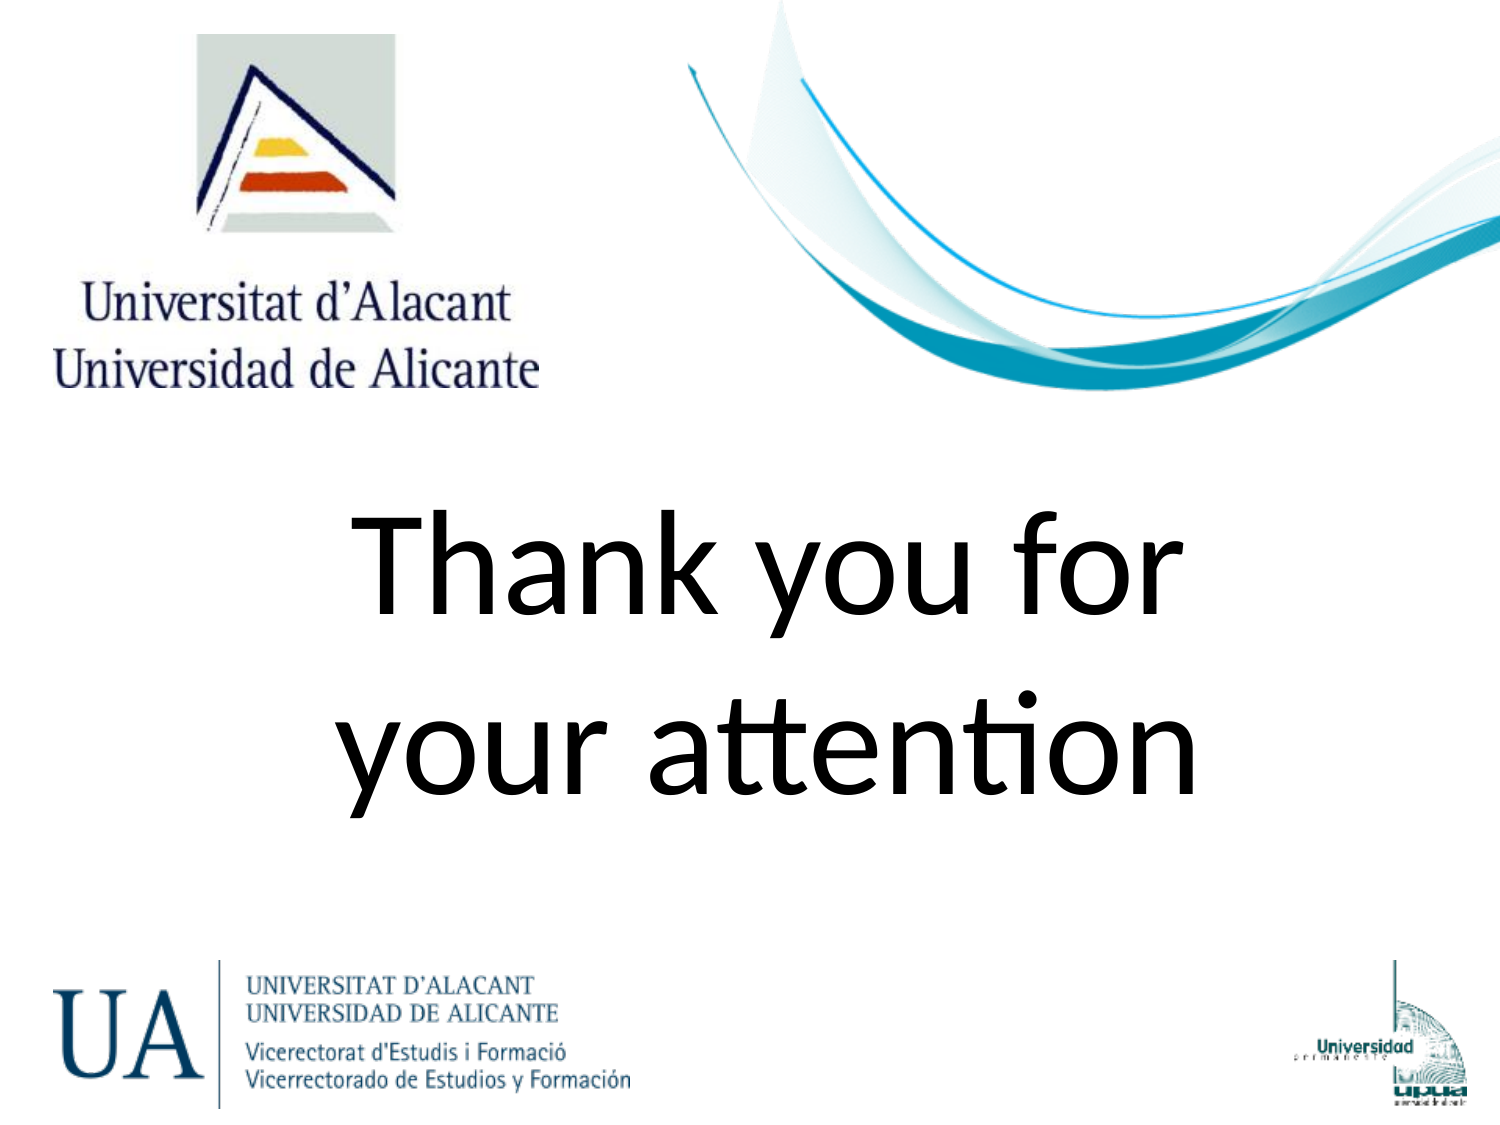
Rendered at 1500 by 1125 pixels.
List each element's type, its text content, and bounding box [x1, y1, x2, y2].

picture [52, 960, 630, 1109]
picture [687, 0, 1500, 1125]
picture [52, 34, 540, 388]
text_box Thank you for your attention [212, 457, 682, 858]
